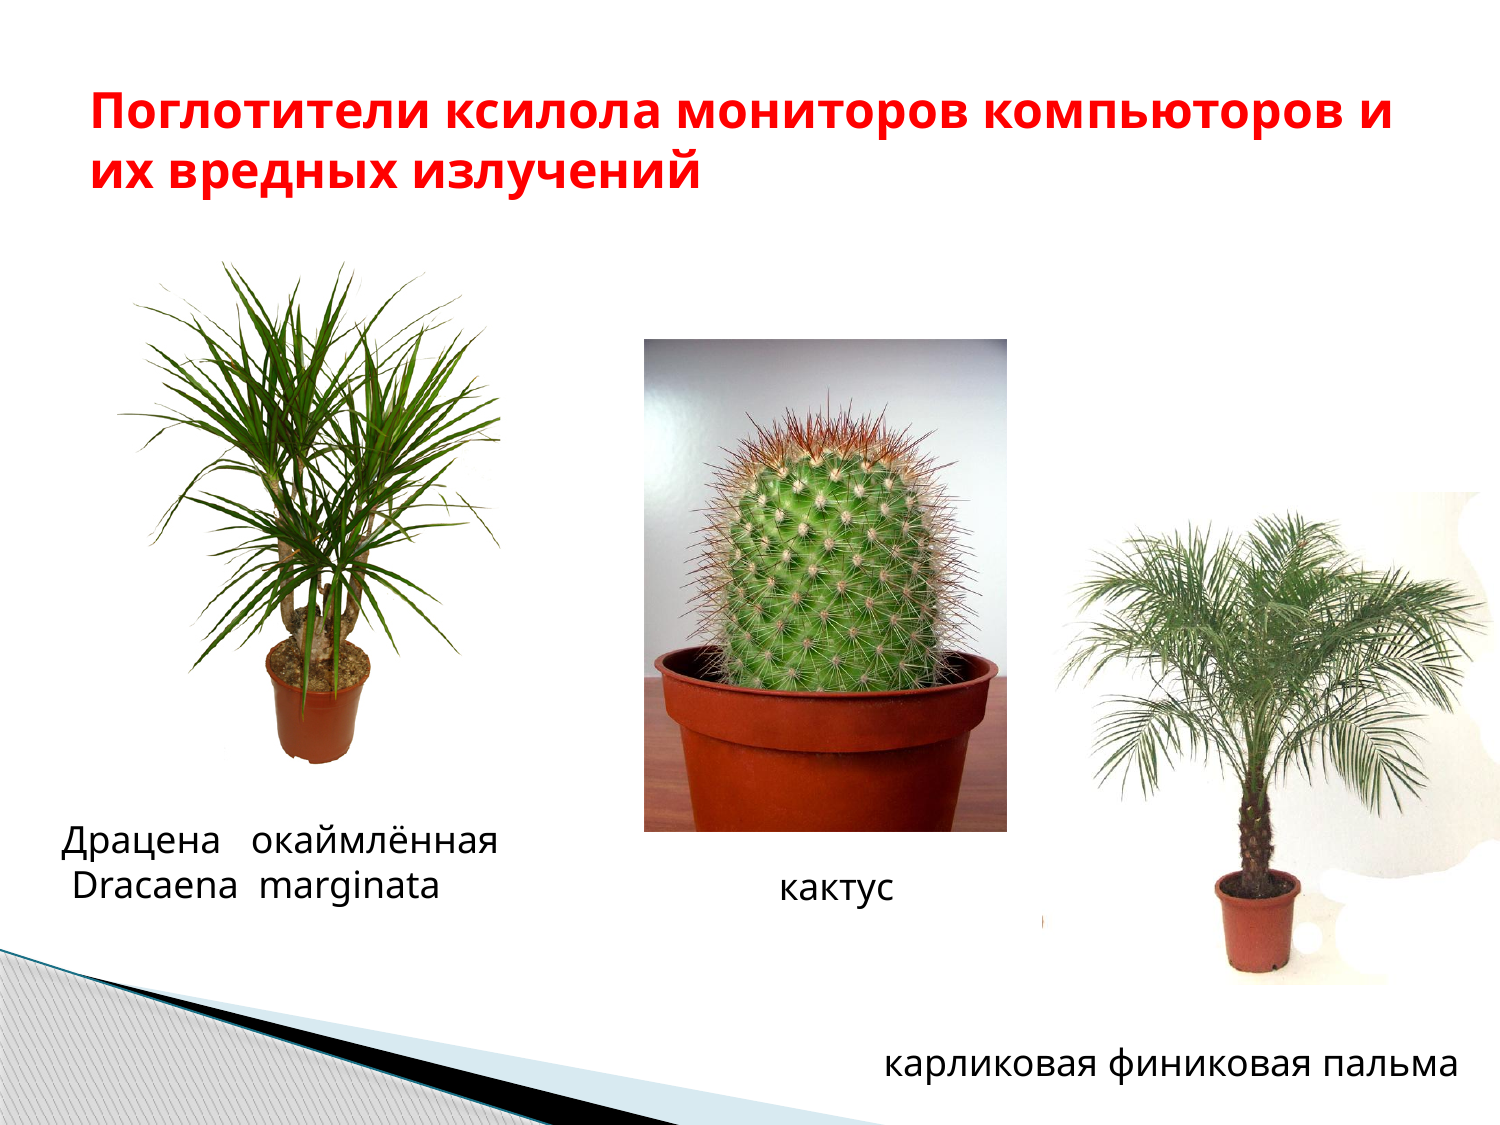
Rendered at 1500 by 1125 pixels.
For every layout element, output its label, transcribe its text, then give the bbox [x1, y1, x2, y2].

text_box кактус [763, 855, 910, 916]
text_box Драцена окаймлённая Dracaena marginata [46, 808, 797, 914]
picture [644, 339, 1007, 833]
text_box карликовая финиковая пальма [868, 1031, 1475, 1091]
picture [1042, 491, 1500, 985]
title Поглотители ксилола мониторов компьюторов и их вредных излучений [75, 45, 1425, 233]
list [116, 245, 515, 776]
